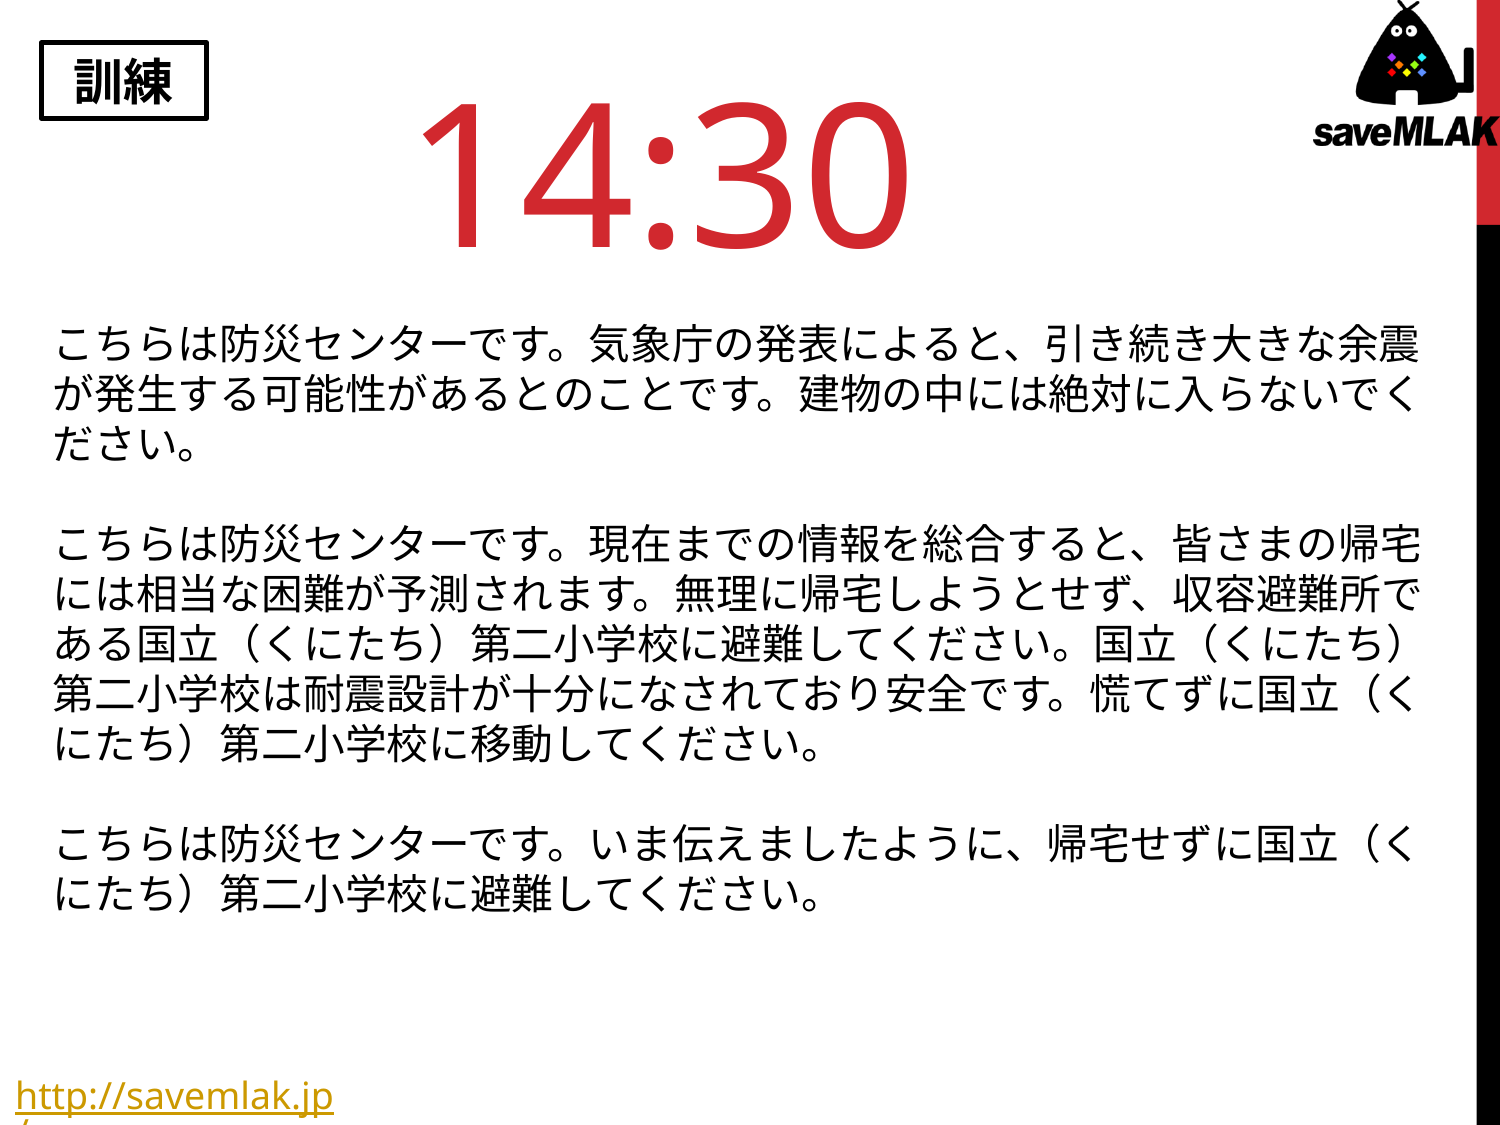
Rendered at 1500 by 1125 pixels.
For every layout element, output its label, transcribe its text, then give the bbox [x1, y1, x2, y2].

text_box こちらは防災センターです。気象庁の発表によると、引き続き大きな余震が発生する可能性があるとのことです。建物の中には絶対に入らないでください。 こちらは防災センターです。現在までの情報を総合すると、皆さまの帰宅には相当な困難が予測されます。無理に帰宅しようとせず、収容避難所である国立（くにたち）第二小学校に避難してください。国立（くにたち）第二小学校は耐震設計が十分になされており安全です。慌てずに国立（くにたち）第二小学校に移動してください。 こちらは防災センターです。いま伝えましたように、帰宅せずに国立（くにたち）第二小学校に避難してください。 [28, 310, 1453, 831]
text_box http://savemlak.jp/ [0, 1064, 352, 1125]
text_box 14:30 [42, 40, 1281, 114]
text_box 訓練 [41, 42, 207, 119]
picture [1313, 0, 1500, 146]
